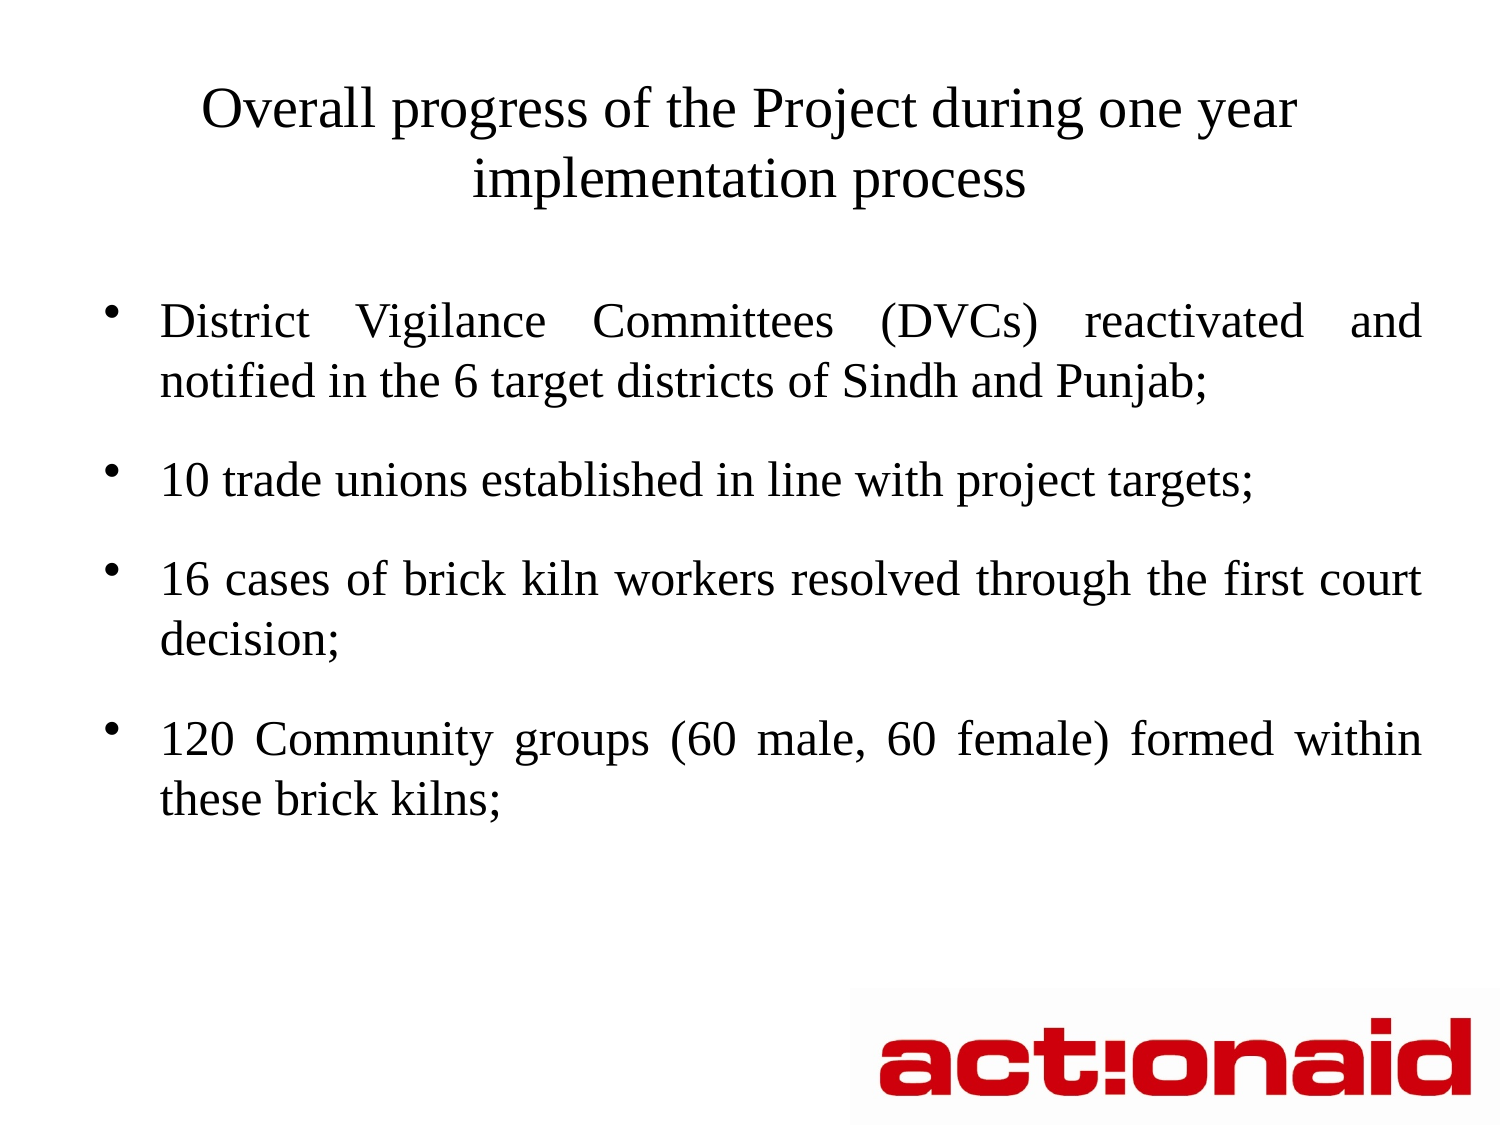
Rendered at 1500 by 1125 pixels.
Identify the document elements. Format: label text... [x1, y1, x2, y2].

picture [850, 988, 1500, 1125]
title Overall progress of the Project during one year implementation process [74, 44, 1426, 233]
list District Vigilance Committees (DVCs) reactivated and notified in the 6 target districts of Sindh and Punjab; 10 trade unions established in line with project targets; 16 cases of brick kiln workers resolved through the first court decision; 120 Community groups (60 male, 60 female) formed within these brick kilns; [88, 244, 1439, 988]
